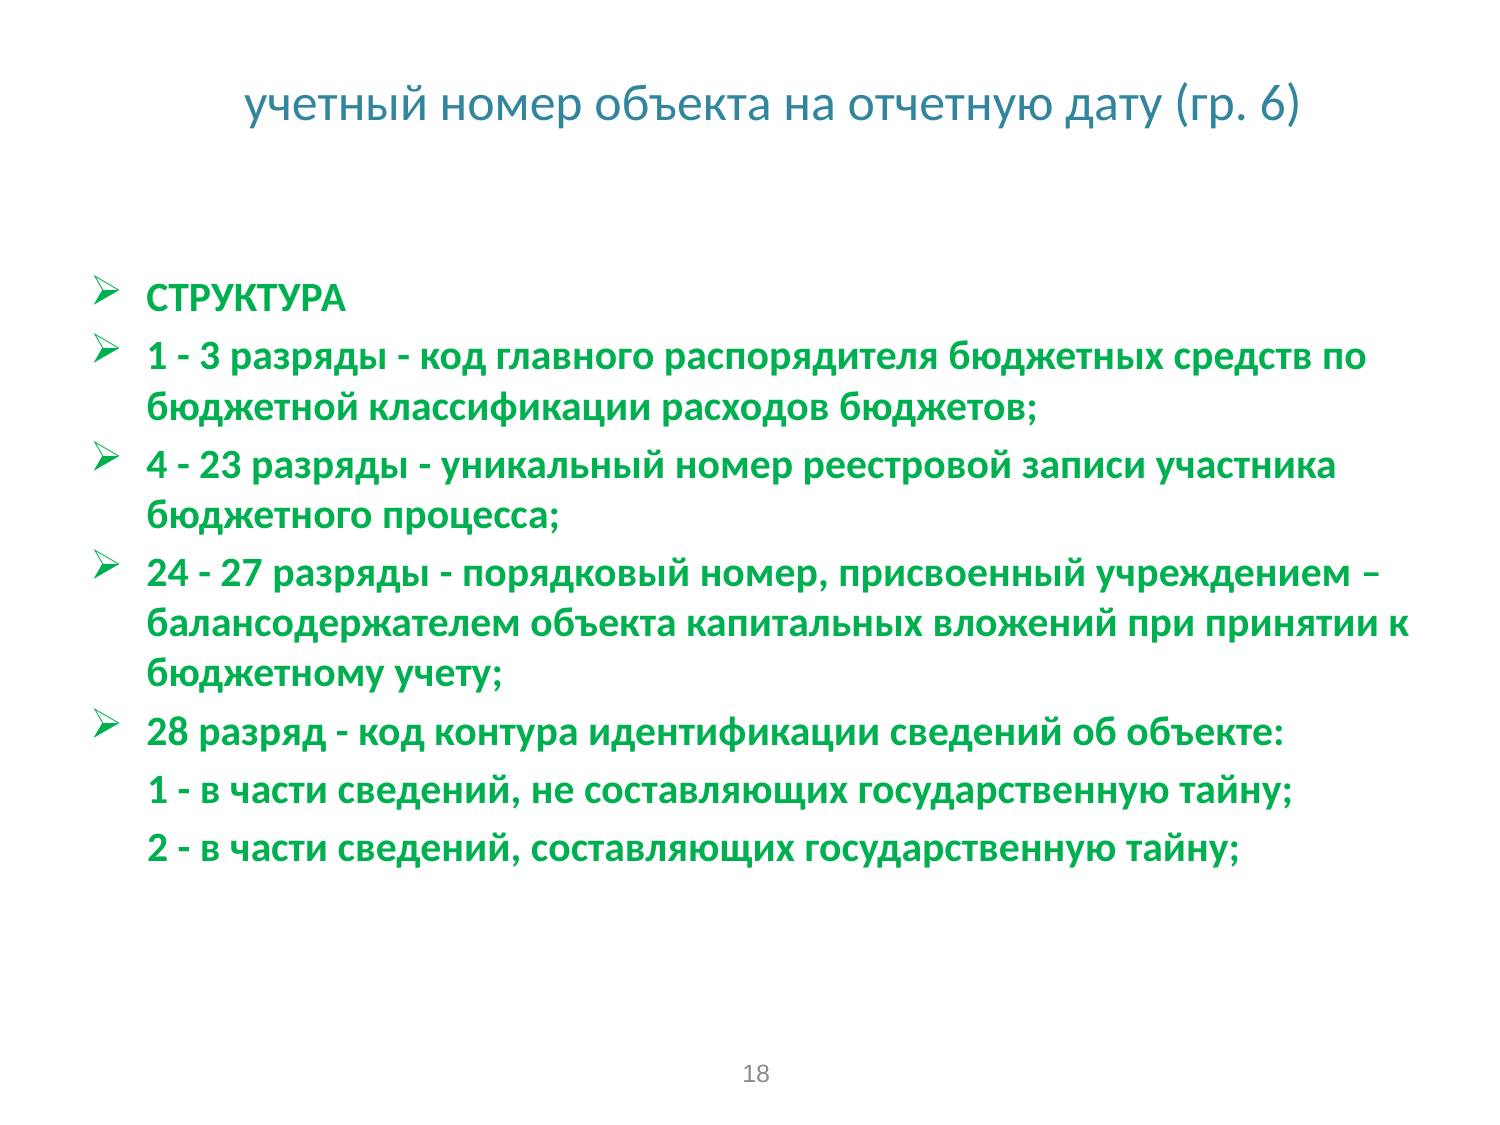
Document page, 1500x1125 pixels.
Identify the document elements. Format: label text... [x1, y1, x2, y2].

title учетный номер объекта на отчетную дату (гр. 6) [123, 42, 1424, 156]
slide_number 18 [11, 1051, 786, 1094]
list СТРУКТУРА 1 - 3 разряды - код главного распорядителя бюджетных средств по бюджетной классификации расходов бюджетов; 4 - 23 разряды - уникальный номер реестровой записи участника бюджетного процесса; 24 - 27 разряды - порядковый номер, присвоенный учреждением – балансодержателем объекта капитальных вложений при принятии к бюджетному учету; 28 разряд - код контура идентификации сведений об объекте: 1 - в части сведений, не составляющих государственную тайну; 2 - в части сведений, составляющих государственную тайну; [75, 262, 1425, 1005]
